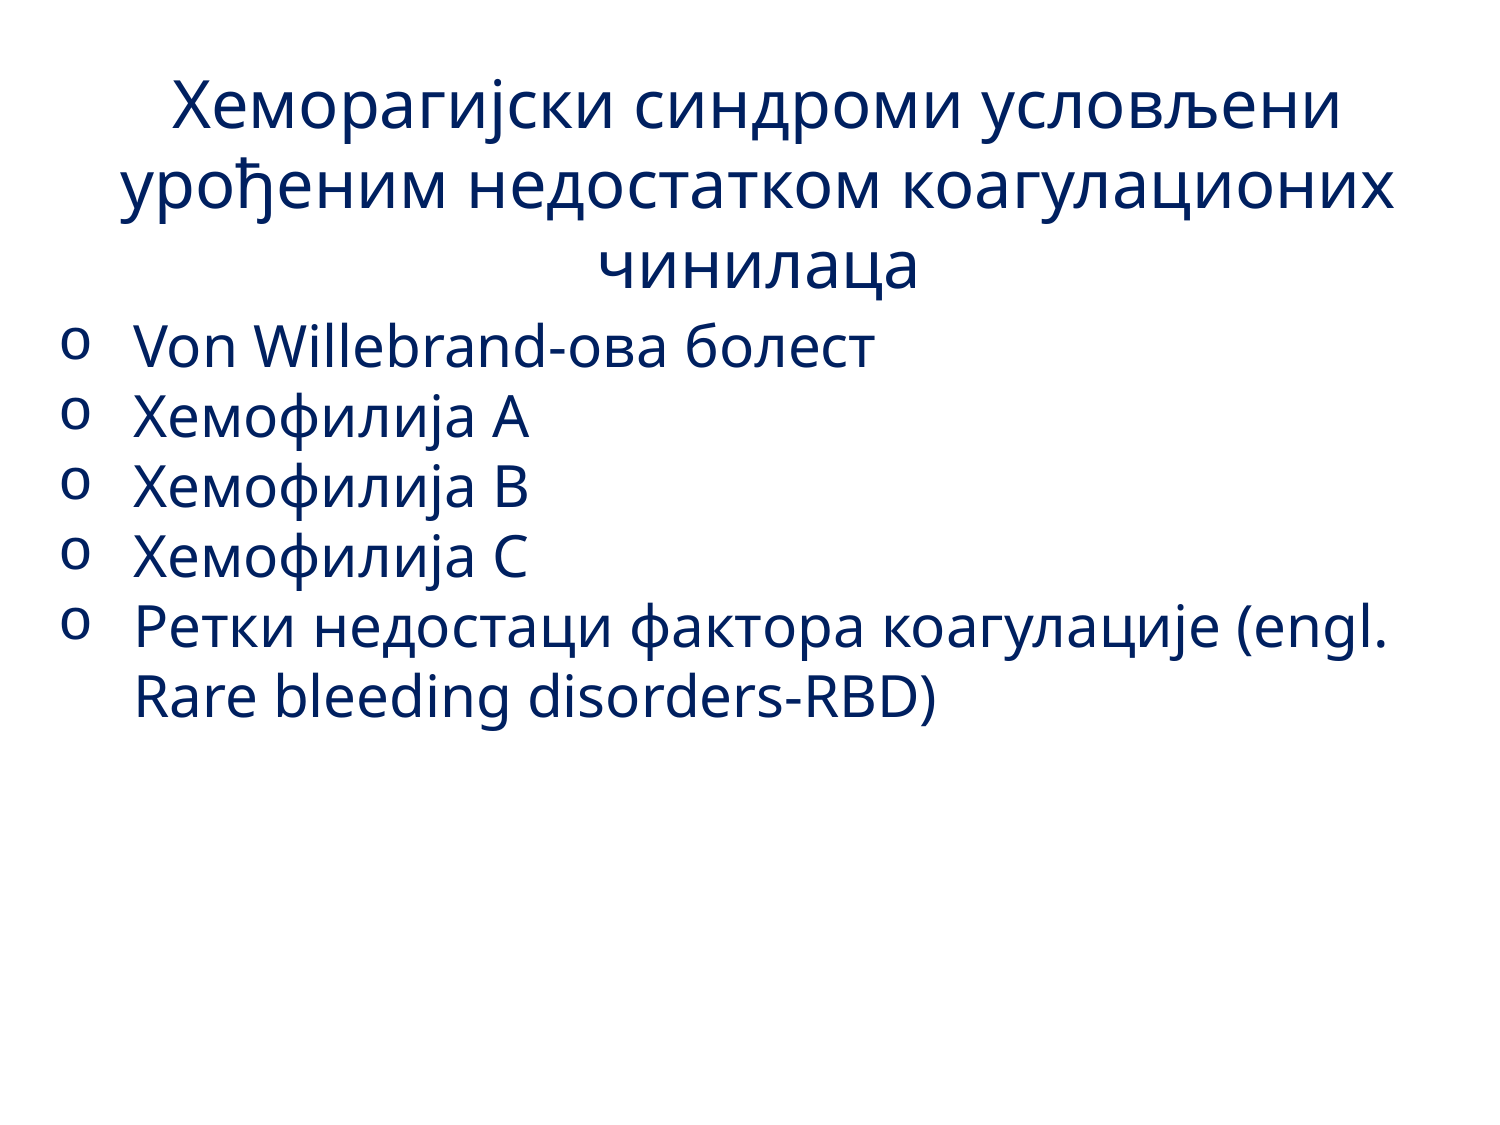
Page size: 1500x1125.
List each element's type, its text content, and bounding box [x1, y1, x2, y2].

text_box Хеморагијски синдроми условљени урођеним недостатком коагулационих чинилаца [17, 54, 1500, 310]
text_box Von Willebrand-ова бoлест Хемофилија А Хемофилија B Хемофилија C Ретки недостаци фактора коагулације (engl. Rare bleeding disorders-RBD) [43, 231, 1497, 807]
